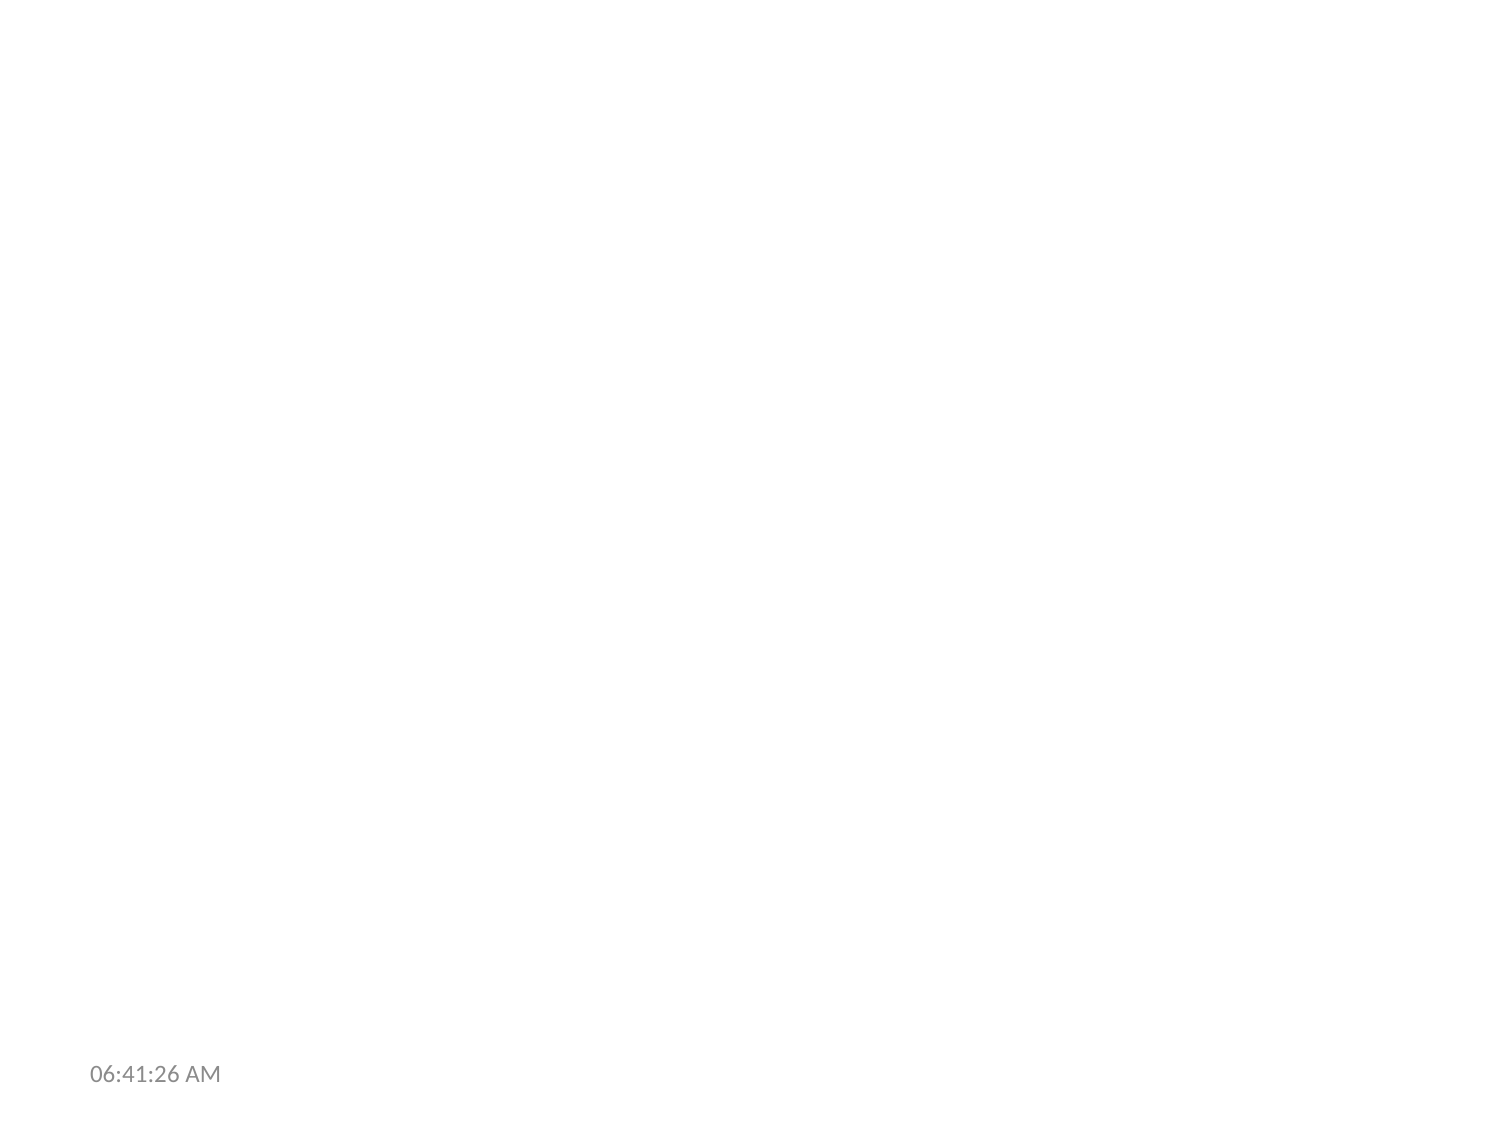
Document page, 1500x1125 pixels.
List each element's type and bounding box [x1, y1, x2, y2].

slide_number [75, 1042, 425, 1103]
